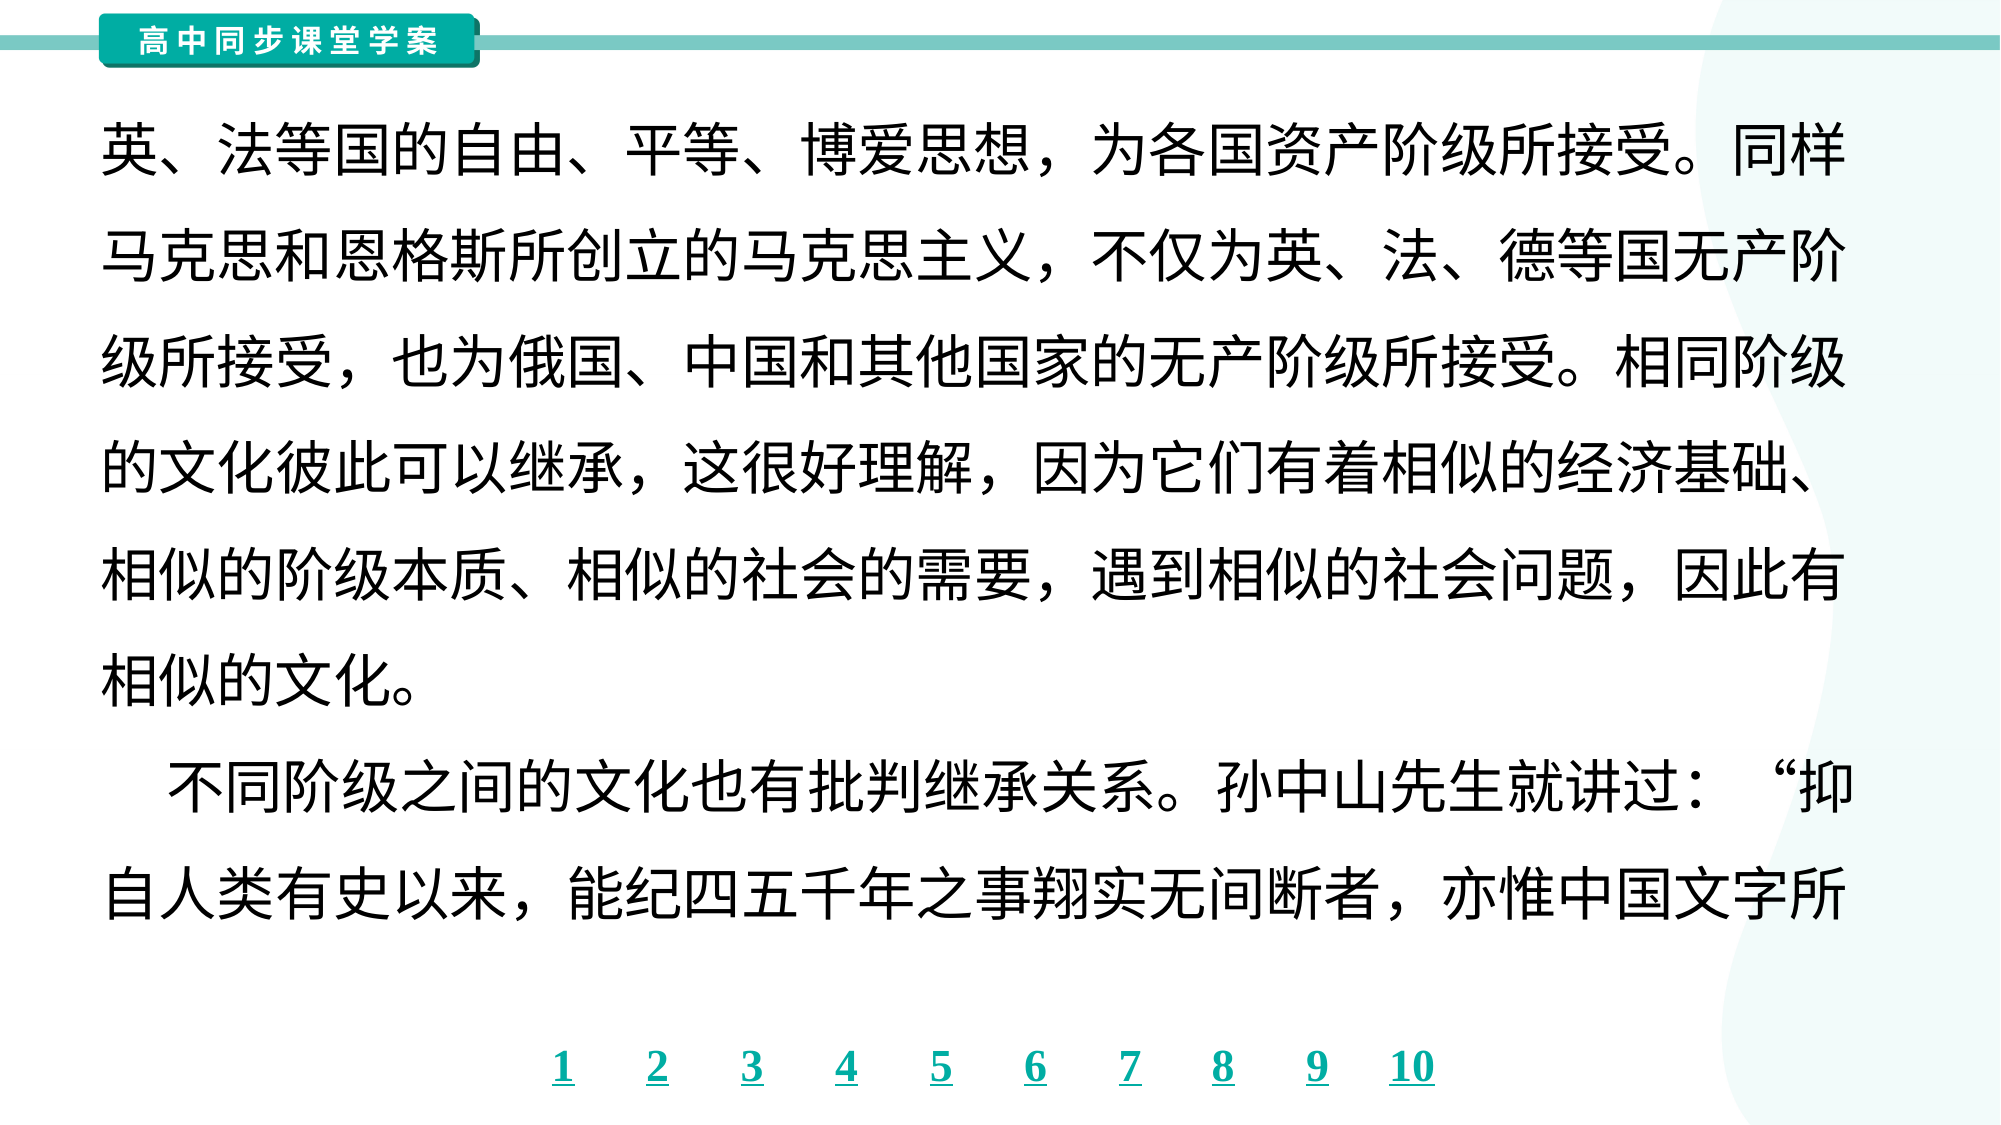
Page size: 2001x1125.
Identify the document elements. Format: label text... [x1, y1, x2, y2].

picture [0, 0, 2000, 1125]
text_box 英、法等国的自由、平等、博爱思想，为各国资产阶级所接受。同样 马克思和恩格斯所创立的马克思主义，不仅为英、法、德等国无产阶 级所接受，也为俄国、中国和其他国家的无产阶级所接受。相同阶级 的文化彼此可以继承，这很好理解，因为它们有着相似的经济基础、 相似的阶级本质、相似的社会的需要，遇到相似的社会问题，因此有 相似的文化。 不同阶级之间的文化也有批判继承关系。孙中山先生就讲过：“抑 自人类有史以来，能纪四五千年之事翔实无间断者，亦惟中国文字所 [100, 76, 1899, 927]
